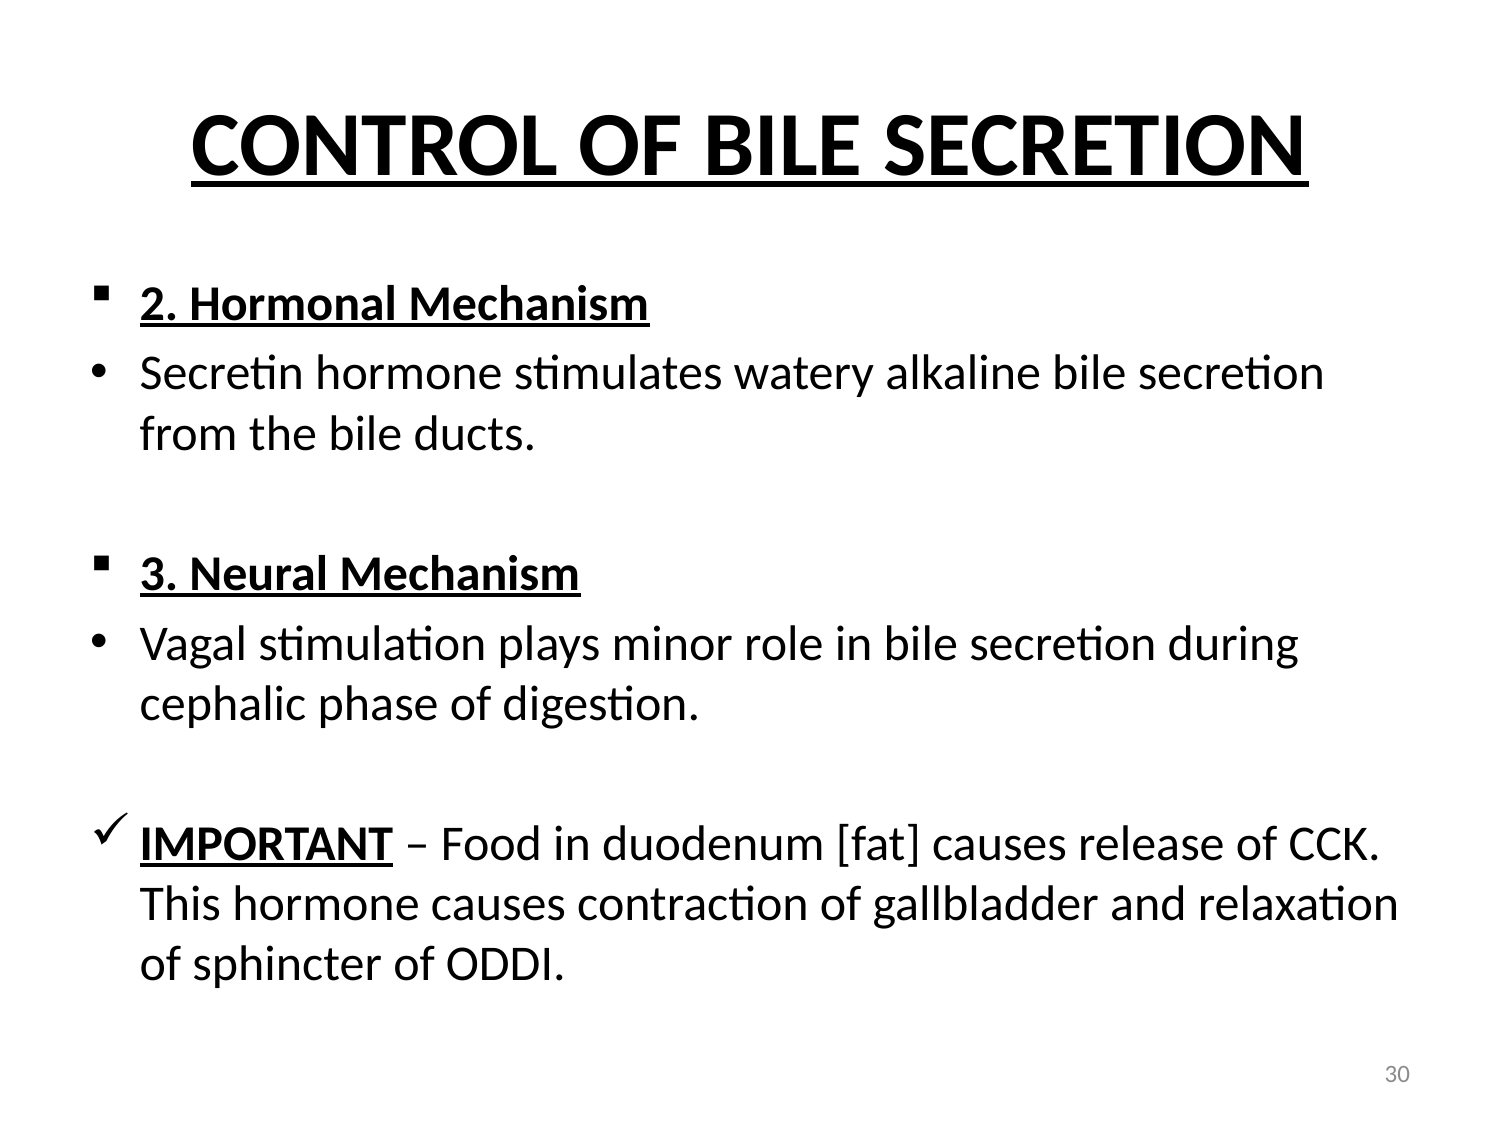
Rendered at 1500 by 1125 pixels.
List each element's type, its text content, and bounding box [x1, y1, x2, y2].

title CONTROL OF BILE SECRETION [75, 45, 1425, 233]
list 2. Hormonal Mechanism Secretin hormone stimulates watery alkaline bile secretion from the bile ducts. 3. Neural Mechanism Vagal stimulation plays minor role in bile secretion during cephalic phase of digestion. IMPORTANT – Food in duodenum [fat] causes release of CCK. This hormone causes contraction of gallbladder and relaxation of sphincter of ODDI. [75, 262, 1425, 1005]
slide_number 30 [1074, 1042, 1425, 1103]
